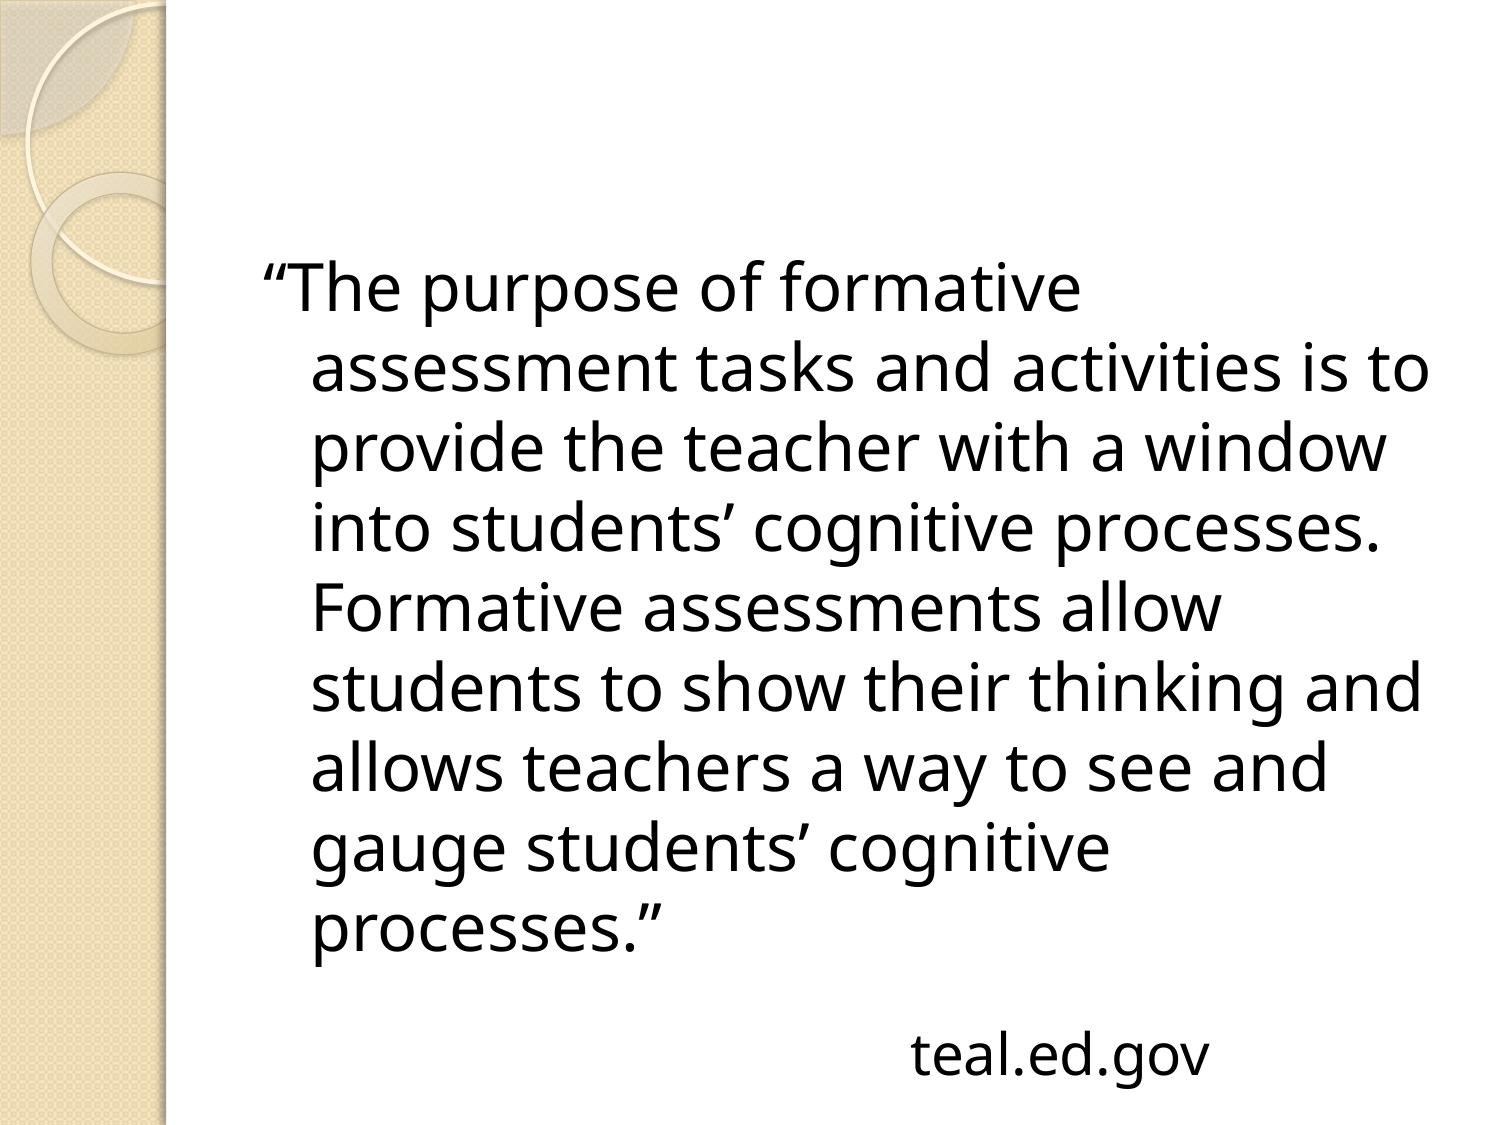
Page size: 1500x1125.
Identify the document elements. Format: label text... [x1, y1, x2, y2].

list “The purpose of formative assessment tasks and activities is to provide the teacher with a window into students’ cognitive processes. Formative assessments allow students to show their thinking and allows teachers a way to see and gauge students’ cognitive processes.” teal.ed.gov [235, 237, 1466, 1025]
